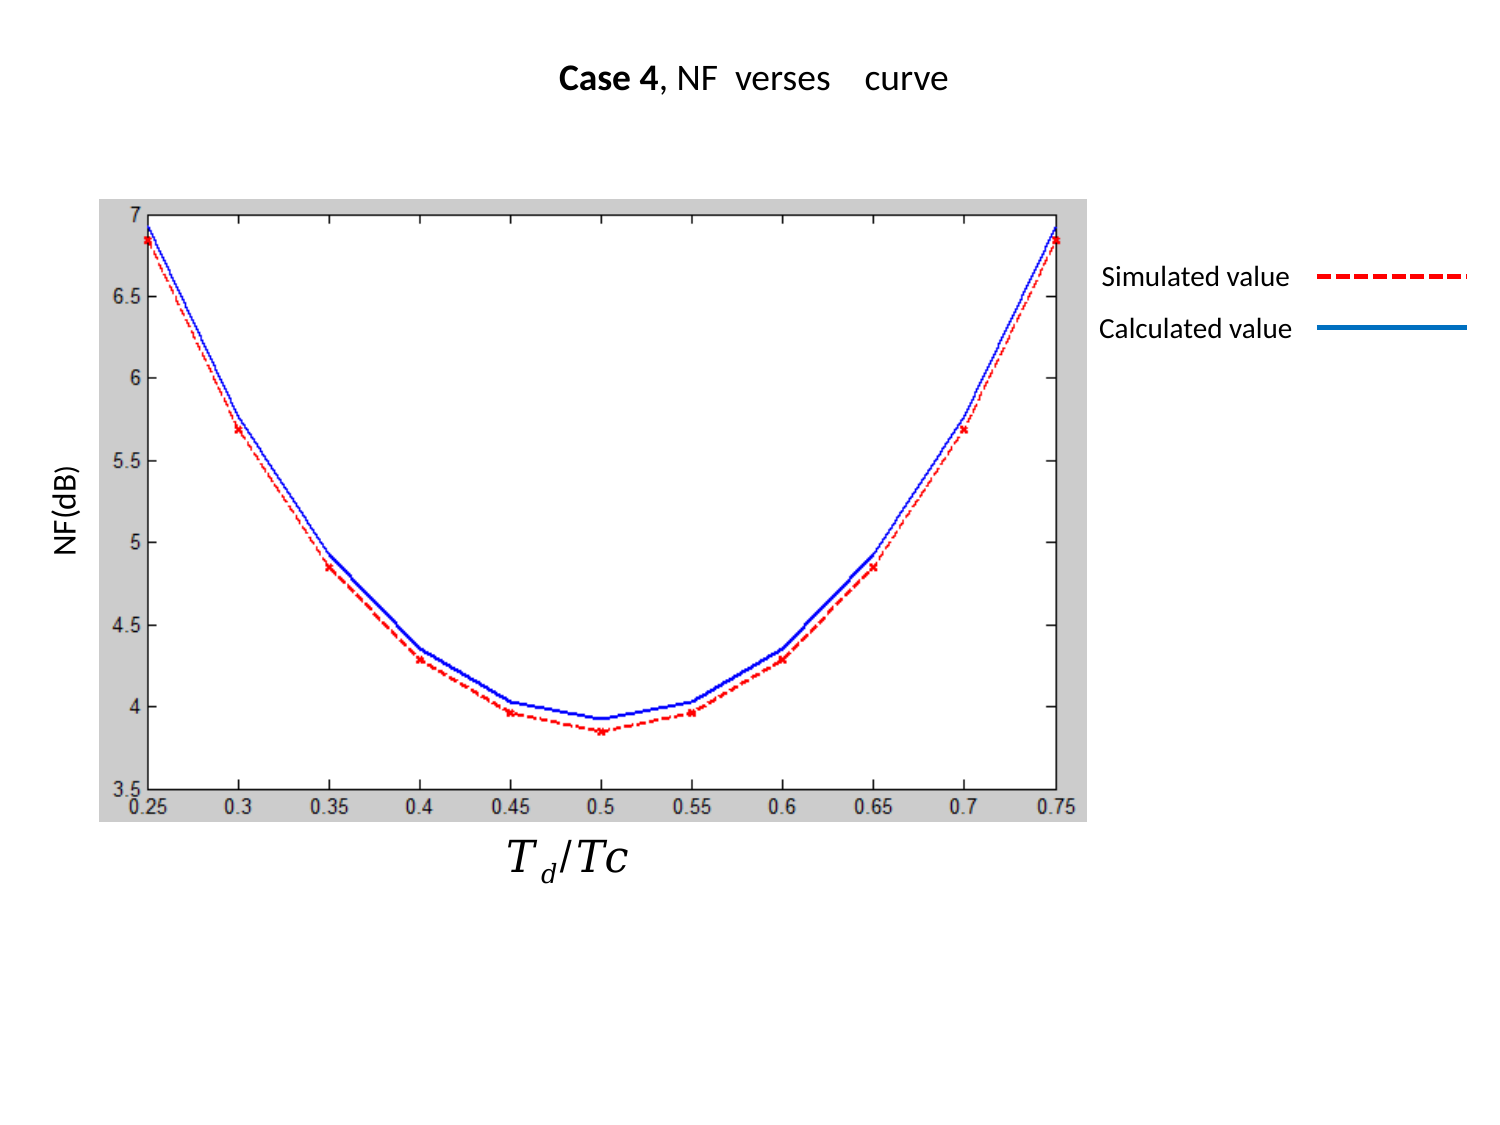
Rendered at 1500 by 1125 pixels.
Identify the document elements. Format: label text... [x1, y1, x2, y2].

text_box Calculated value [1092, 301, 1308, 352]
picture [98, 199, 1087, 823]
text_box NF(dB) [34, 450, 90, 572]
text_box Simulated value [1092, 249, 1305, 300]
